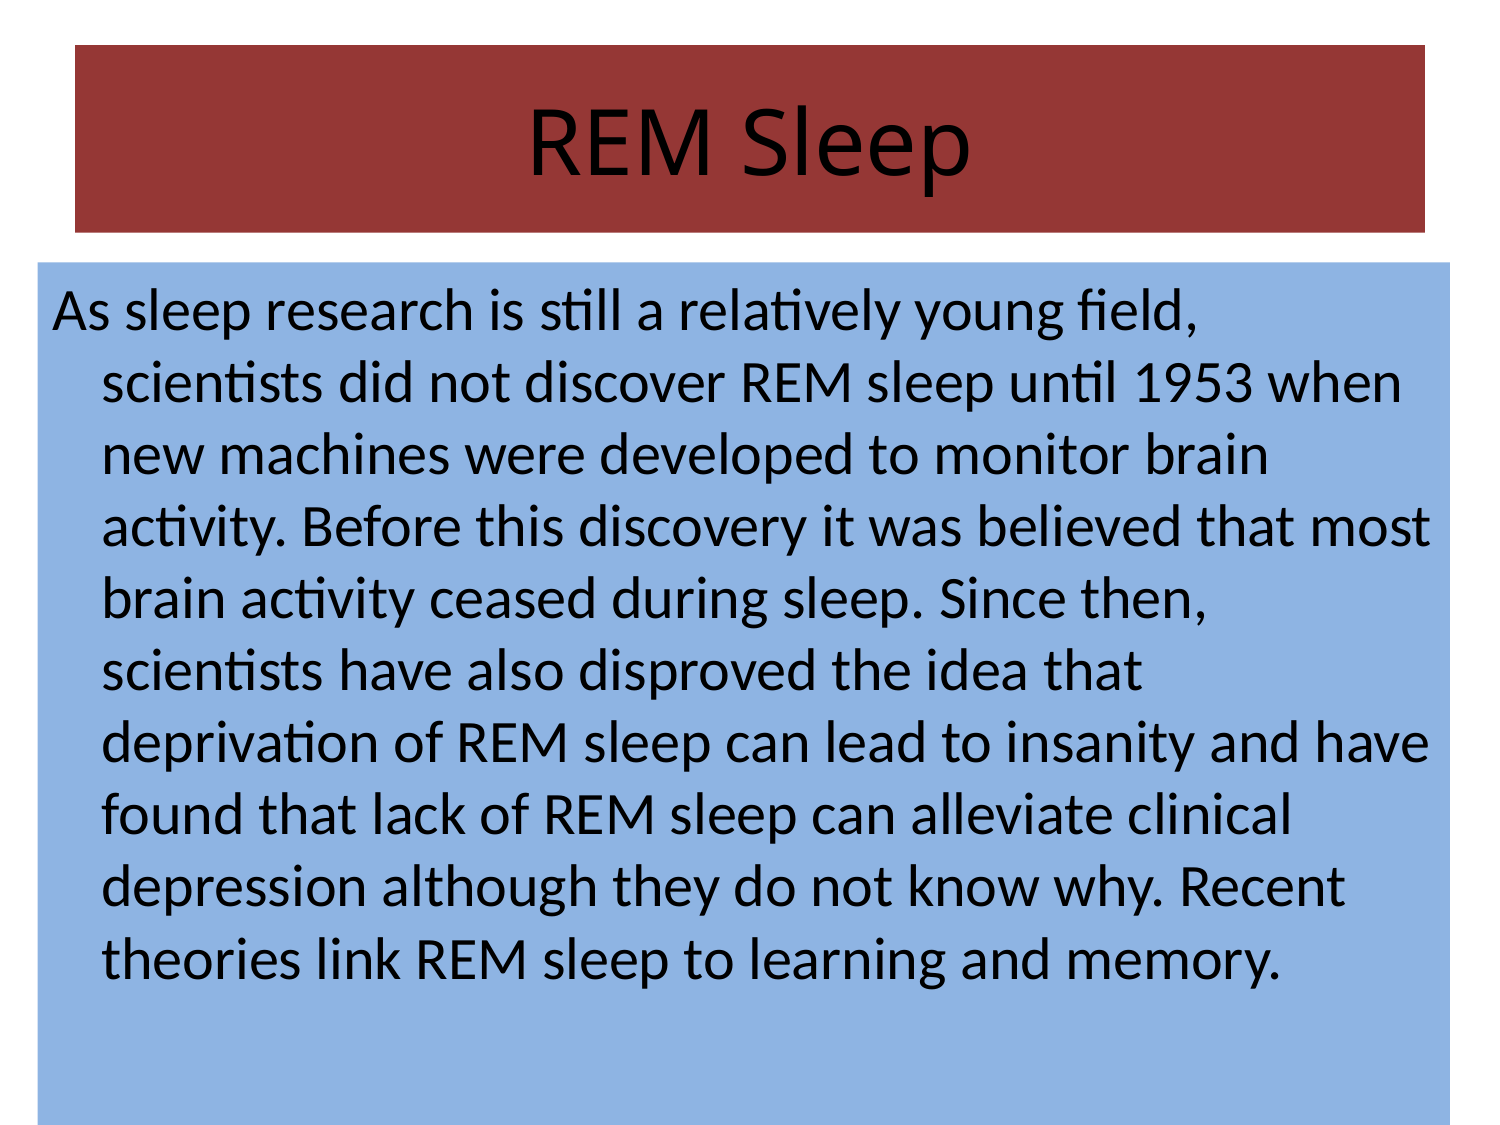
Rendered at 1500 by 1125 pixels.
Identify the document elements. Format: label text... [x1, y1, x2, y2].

list As sleep research is still a relatively young field, scientists did not discover REM sleep until 1953 when new machines were developed to monitor brain activity. Before this discovery it was believed that most brain activity ceased during sleep. Since then, scientists have also disproved the idea that deprivation of REM sleep can lead to insanity and have found that lack of REM sleep can alleviate clinical depression although they do not know why. Recent theories link REM sleep to learning and memory. [37, 262, 1450, 1125]
title REM Sleep [75, 45, 1425, 233]
